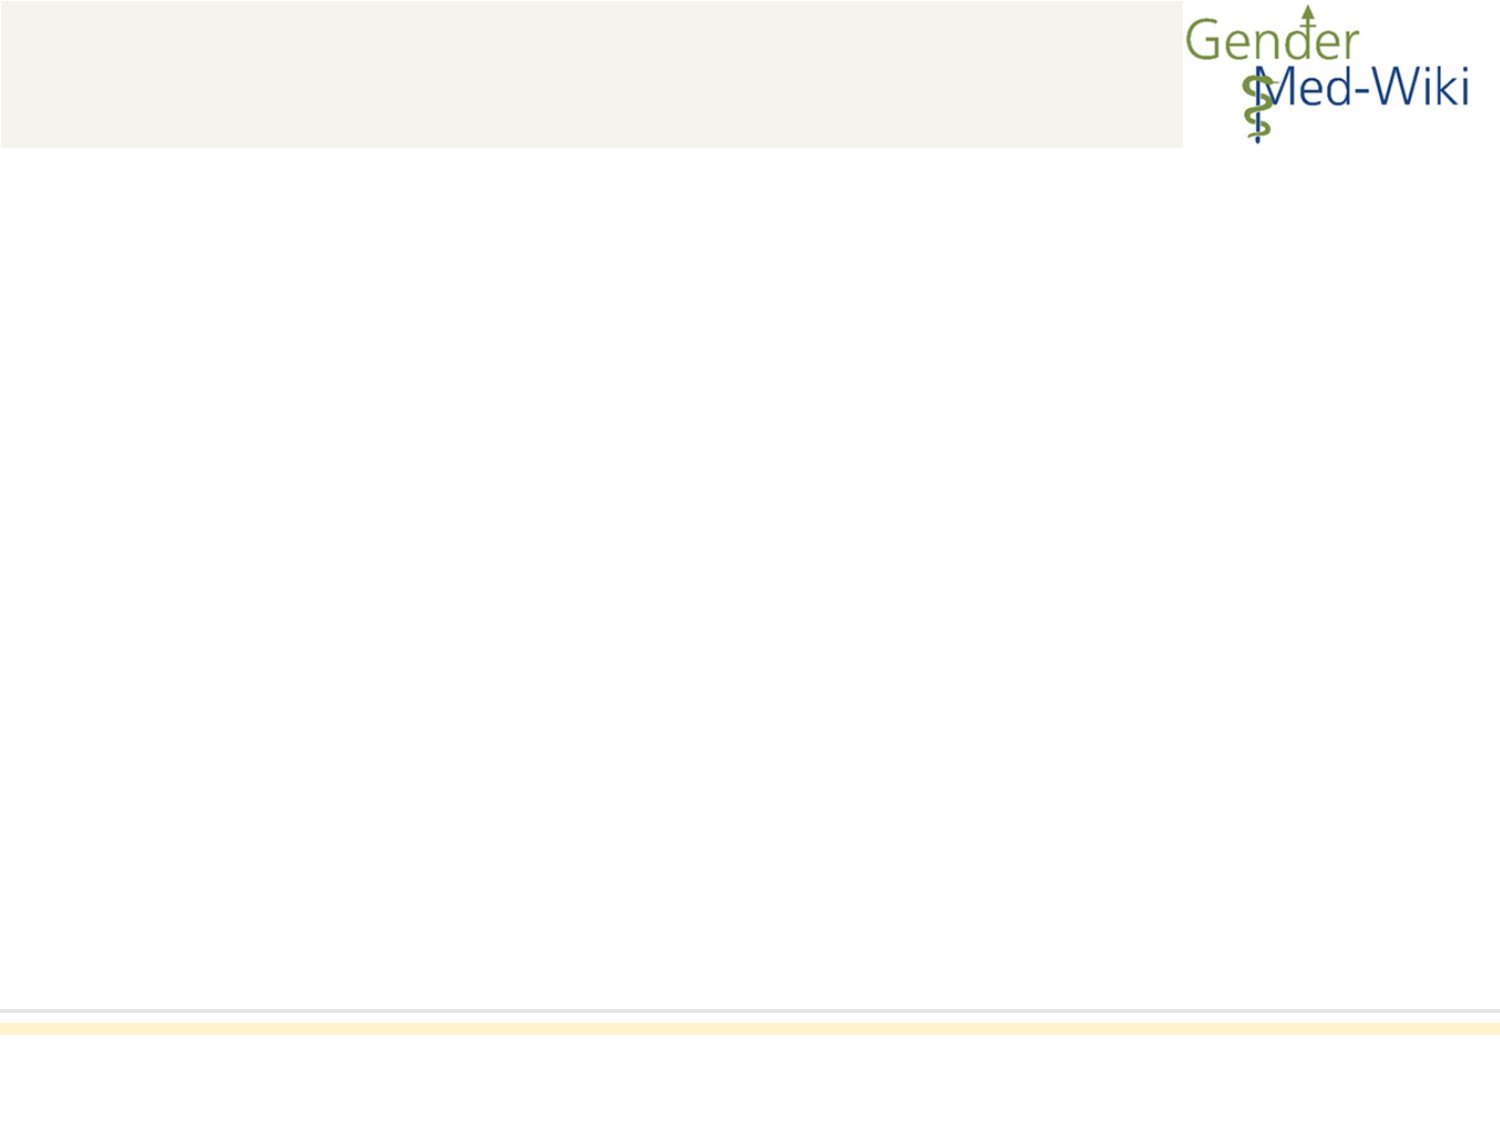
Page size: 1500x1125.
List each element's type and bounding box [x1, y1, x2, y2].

picture [1183, 0, 1471, 149]
